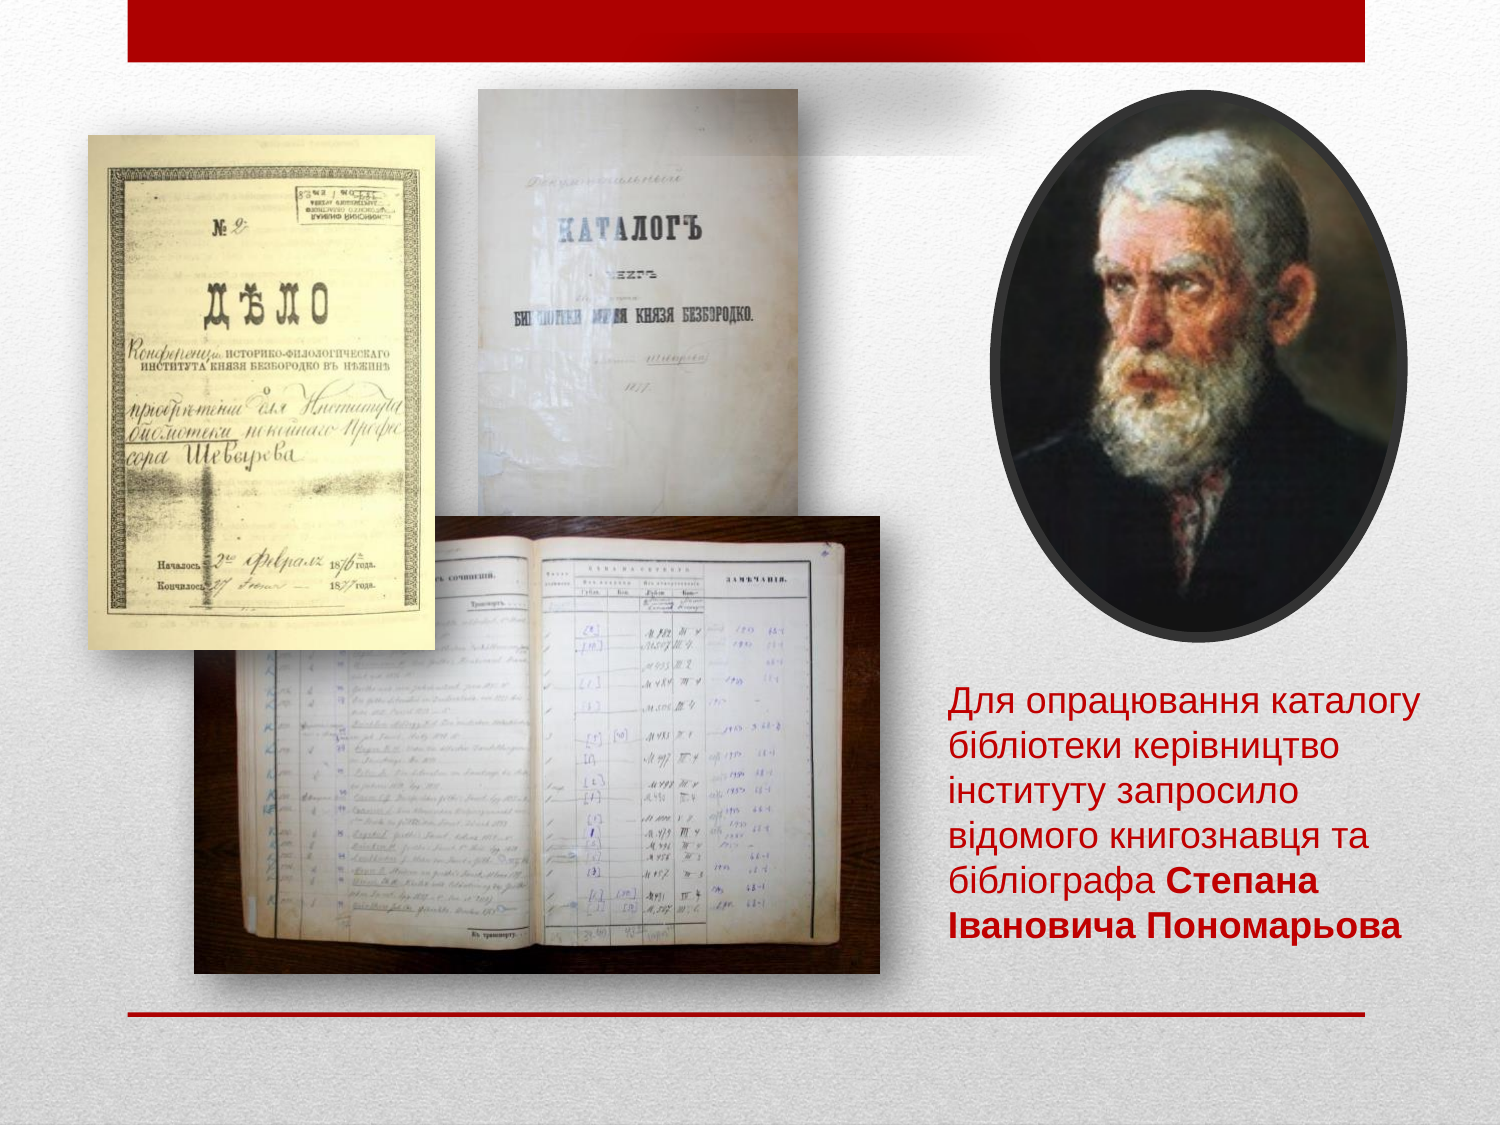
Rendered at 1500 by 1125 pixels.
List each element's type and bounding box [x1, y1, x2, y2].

text_box [87, 89, 1460, 975]
